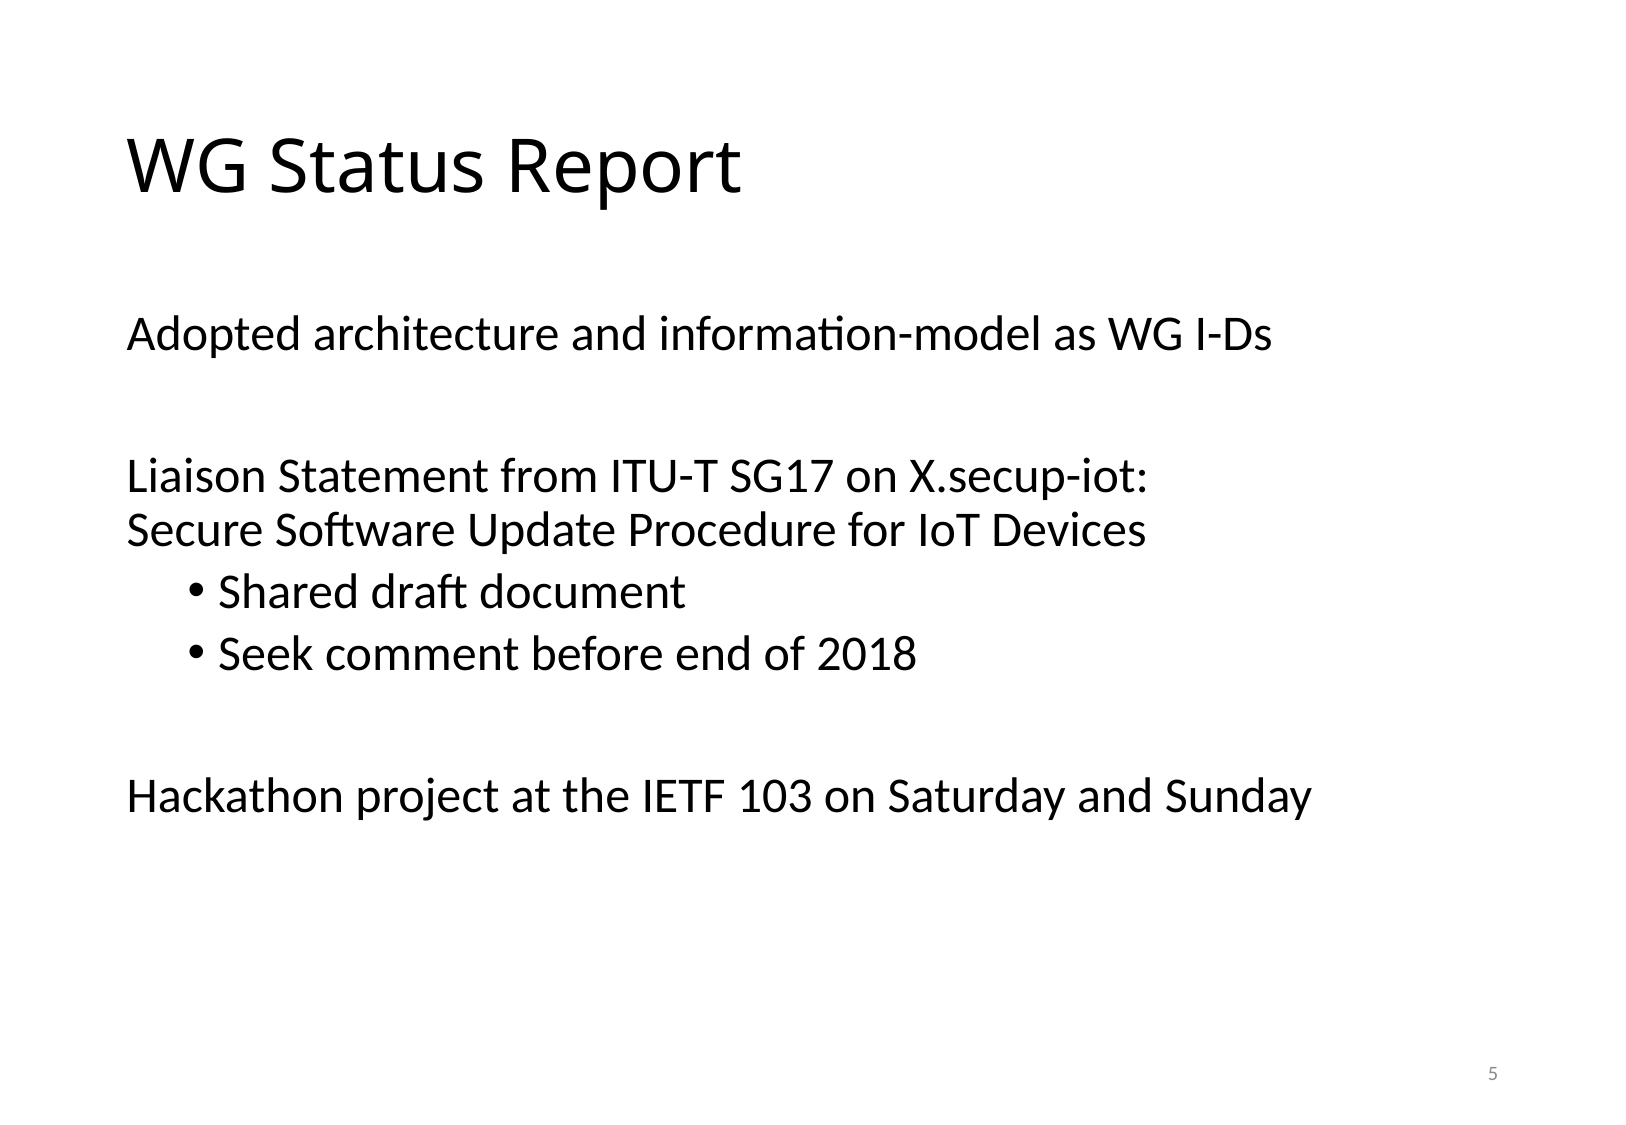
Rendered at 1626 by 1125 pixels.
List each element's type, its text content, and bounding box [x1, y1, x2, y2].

title WG Status Report [111, 59, 1514, 278]
list Adopted architecture and information-model as WG I-Ds Liaison Statement from ITU-T SG17 on X.secup-iot: Secure Software Update Procedure for IoT Devices Shared draft document Seek comment before end of 2018 Hackathon project at the IETF 103 on Saturday and Sunday [111, 299, 1514, 1014]
slide_number 5 [1147, 1042, 1514, 1103]
